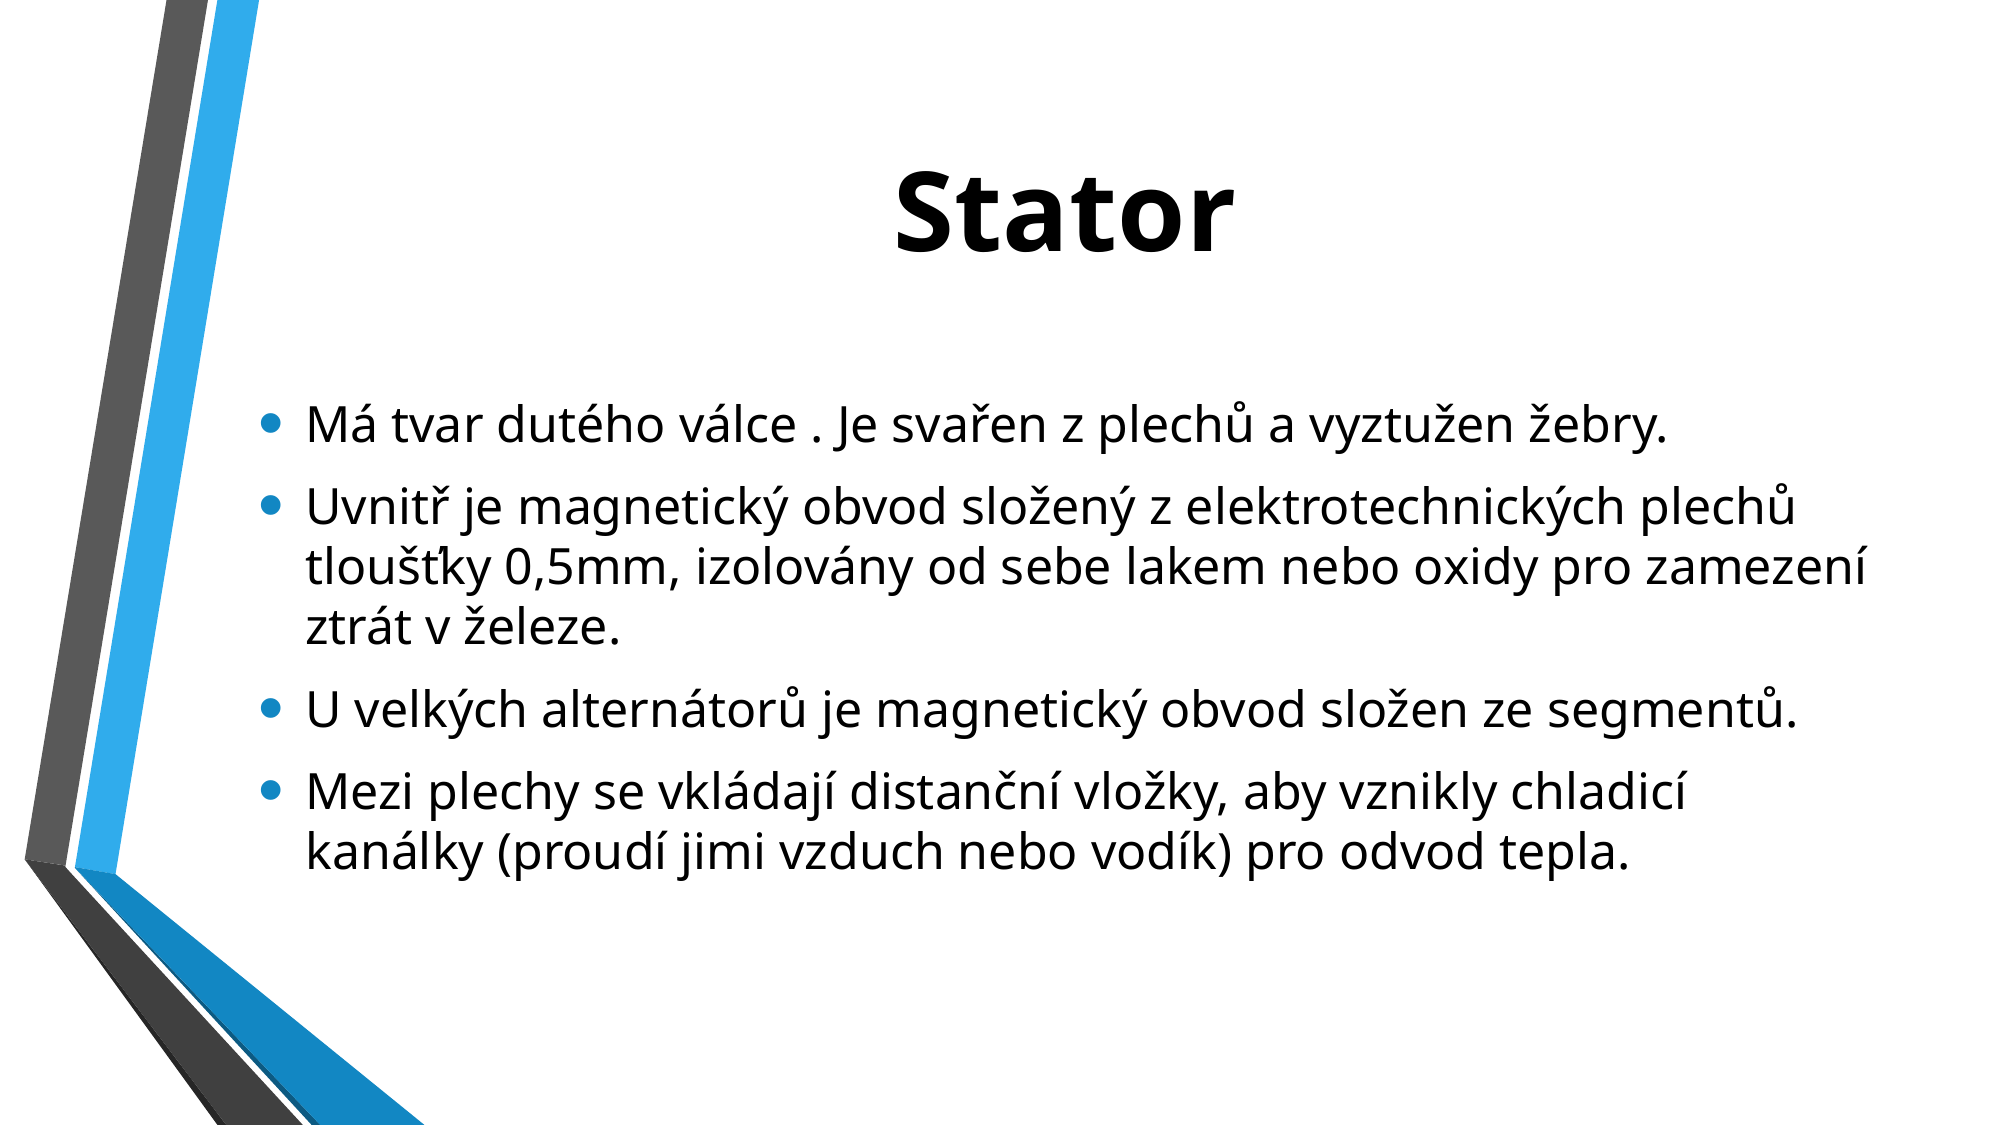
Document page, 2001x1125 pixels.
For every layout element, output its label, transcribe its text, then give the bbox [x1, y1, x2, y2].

list Má tvar dutého válce . Je svařen z plechů a vyztužen žebry. Uvnitř je magnetický obvod složený z elektrotechnických plechů tloušťky 0,5mm, izolovány od sebe lakem nebo oxidy pro zamezení ztrát v železe. U velkých alternátorů je magnetický obvod složen ze segmentů. Mezi plechy se vkládají distanční vložky, aby vznikly chladicí kanálky (proudí jimi vzduch nebo vodík) pro odvod tepla. [243, 439, 1887, 1080]
title Stator [243, 112, 1887, 439]
